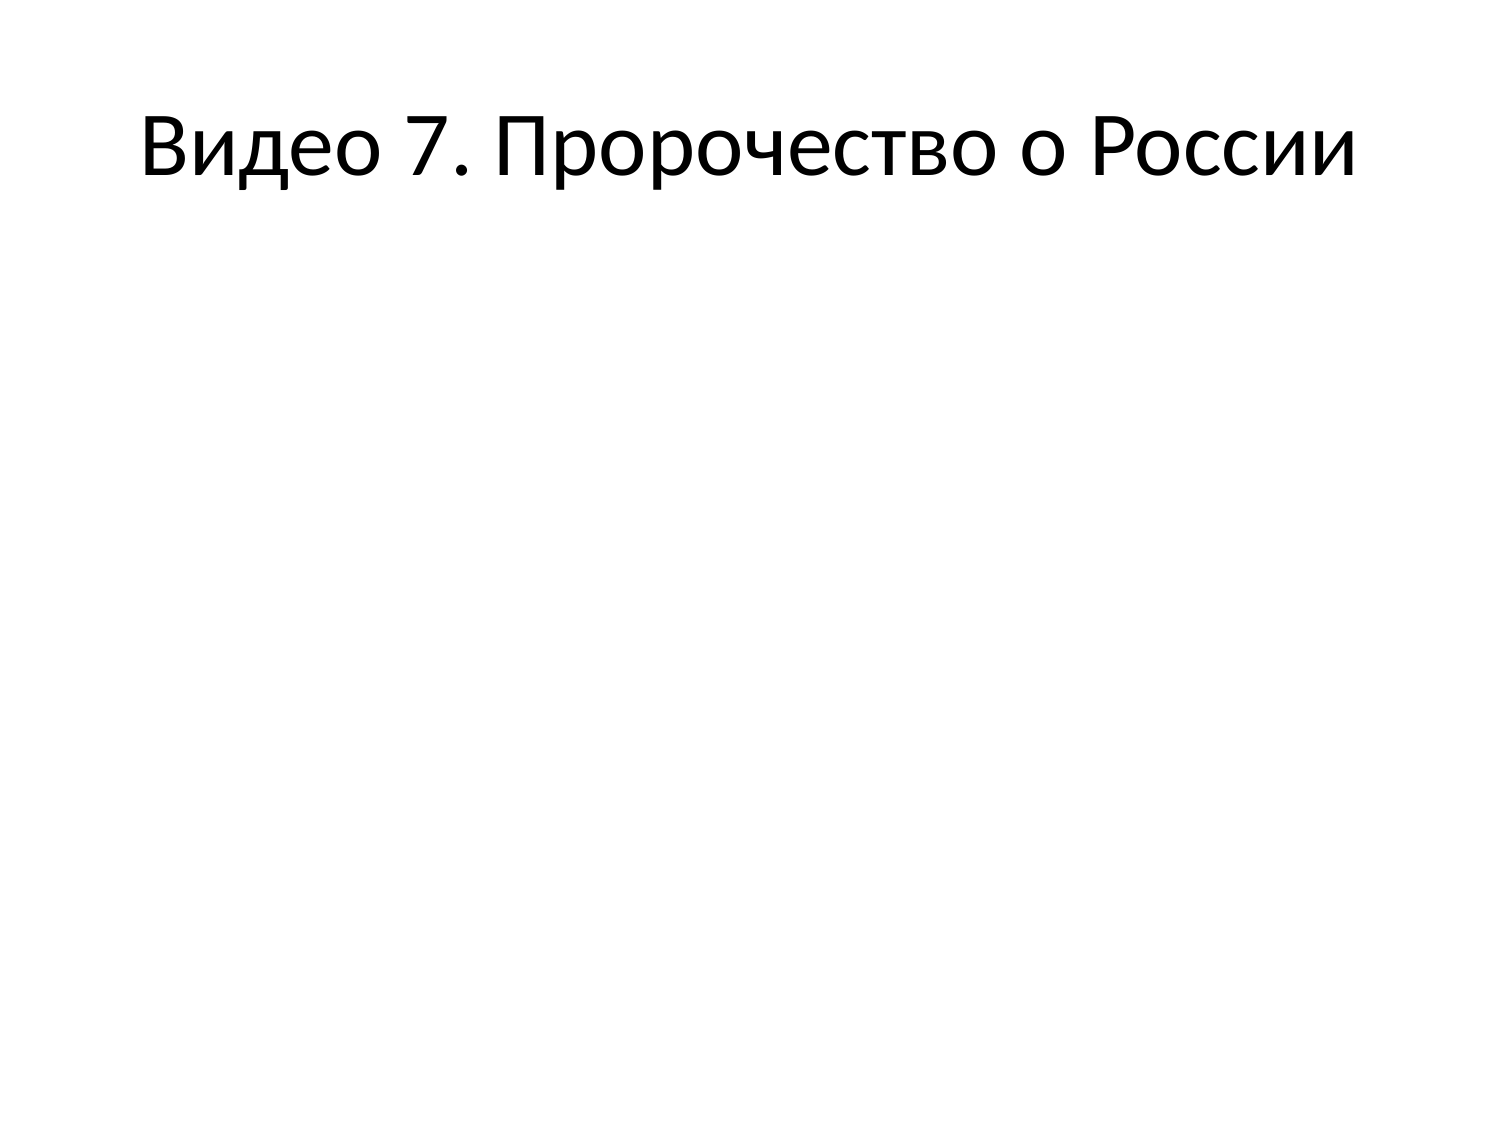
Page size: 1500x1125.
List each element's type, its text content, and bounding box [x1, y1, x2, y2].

title Видео 7. Пророчество о России [75, 45, 1425, 233]
